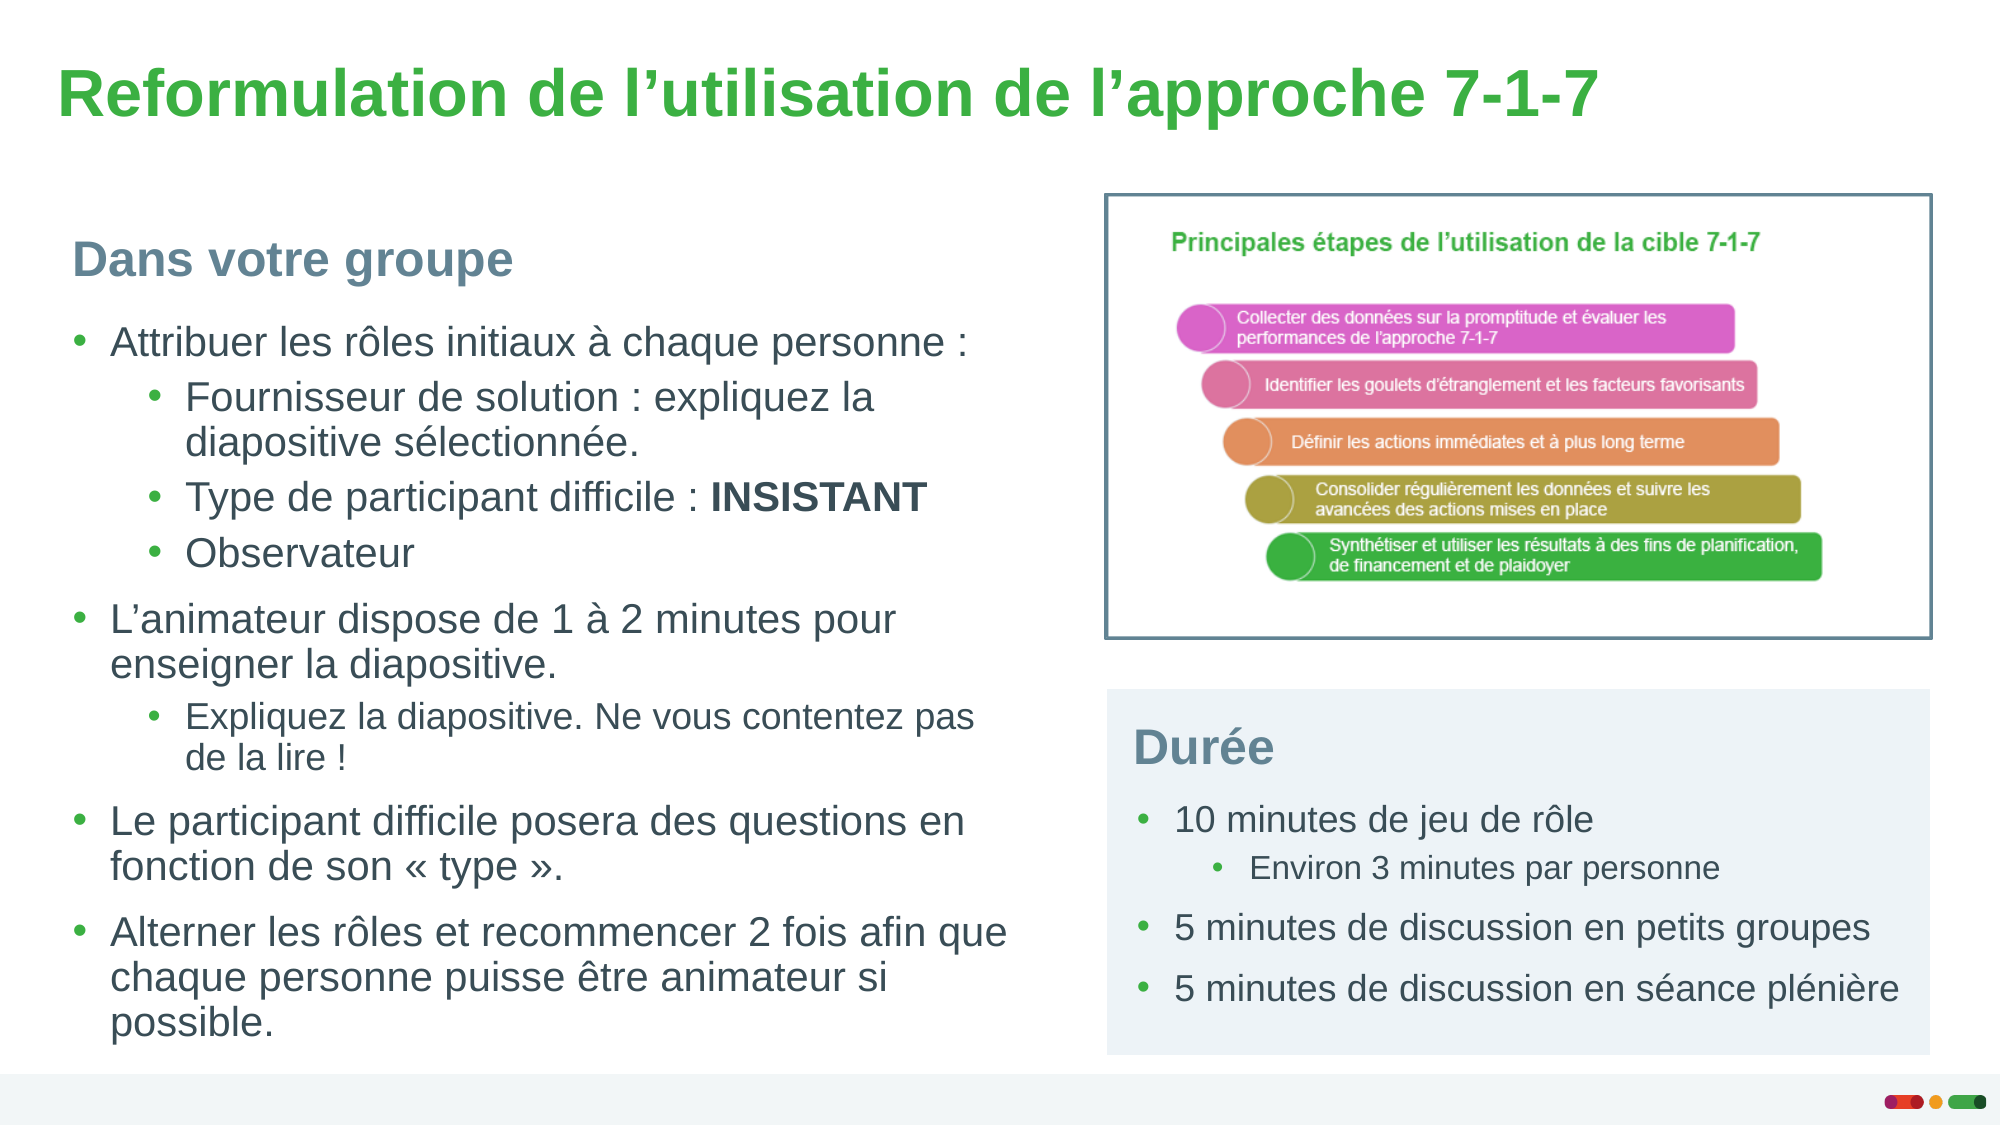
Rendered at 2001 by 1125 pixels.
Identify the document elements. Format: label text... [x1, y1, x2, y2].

picture [1106, 194, 1932, 639]
list Attribuer les rôles initiaux à chaque personne : Fournisseur de solution : expliquez la diapositive sélectionnée. Type de participant difficile : INSISTANT Observateur L’animateur dispose de 1 à 2 minutes pour enseigner la diapositive. Expliquez la diapositive. Ne vous contentez pas de la lire ! Le participant difficile posera des questions en fonction de son « type ». Alterner les rôles et recommencer 2 fois afin que chaque personne puisse être animateur si possible. [57, 312, 1025, 998]
text_box [1105, 687, 1932, 1057]
list Dans votre groupe [57, 159, 904, 295]
list 10 minutes de jeu de rôle Environ 3 minutes par personne 5 minutes de discussion en petits groupes 5 minutes de discussion en séance plénière [1121, 792, 1932, 1030]
title Reformulation de l’utilisation de l’approche 7-1-7 [42, 42, 1768, 207]
list Durée [1118, 647, 1920, 783]
